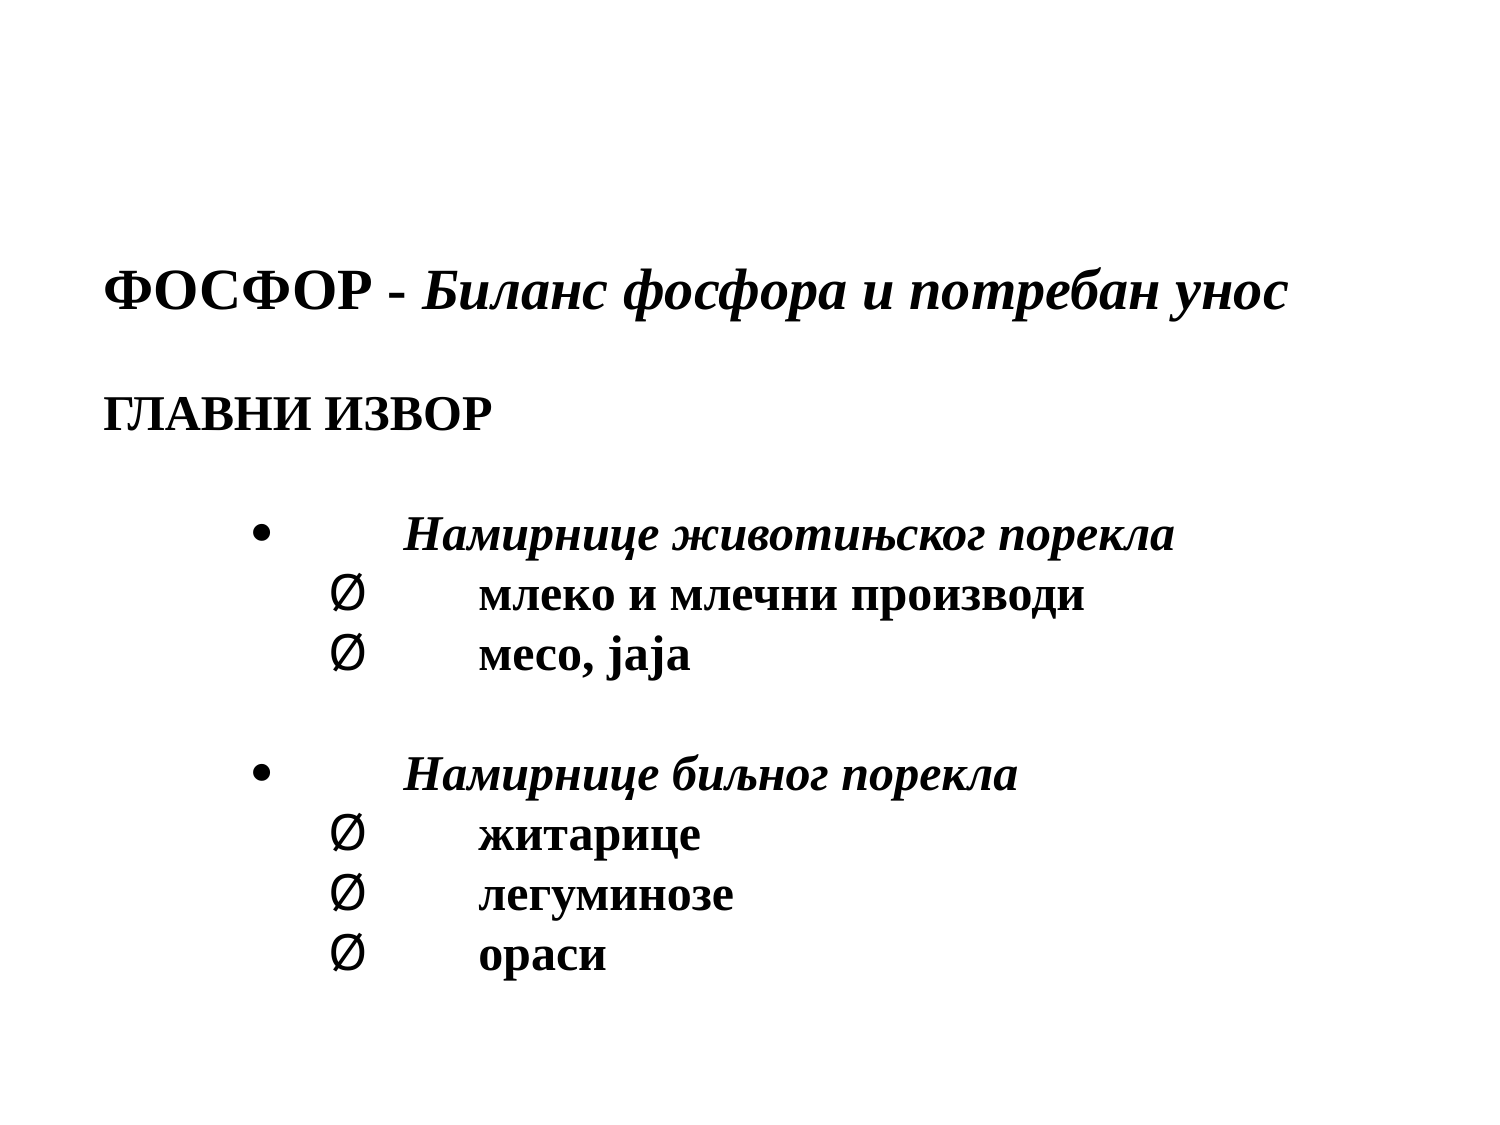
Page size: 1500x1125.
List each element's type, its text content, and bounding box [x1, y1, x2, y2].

text_box ФОСФОР - Биланс фосфора и потребан унос ГЛАВНИ ИЗВОР · Намирнице животињског порекла Ø млеко и млечни производи Ø месо, јаја · Намирнице биљног порекла Ø житарице Ø легуминозе Ø ораси [88, 243, 1414, 1029]
